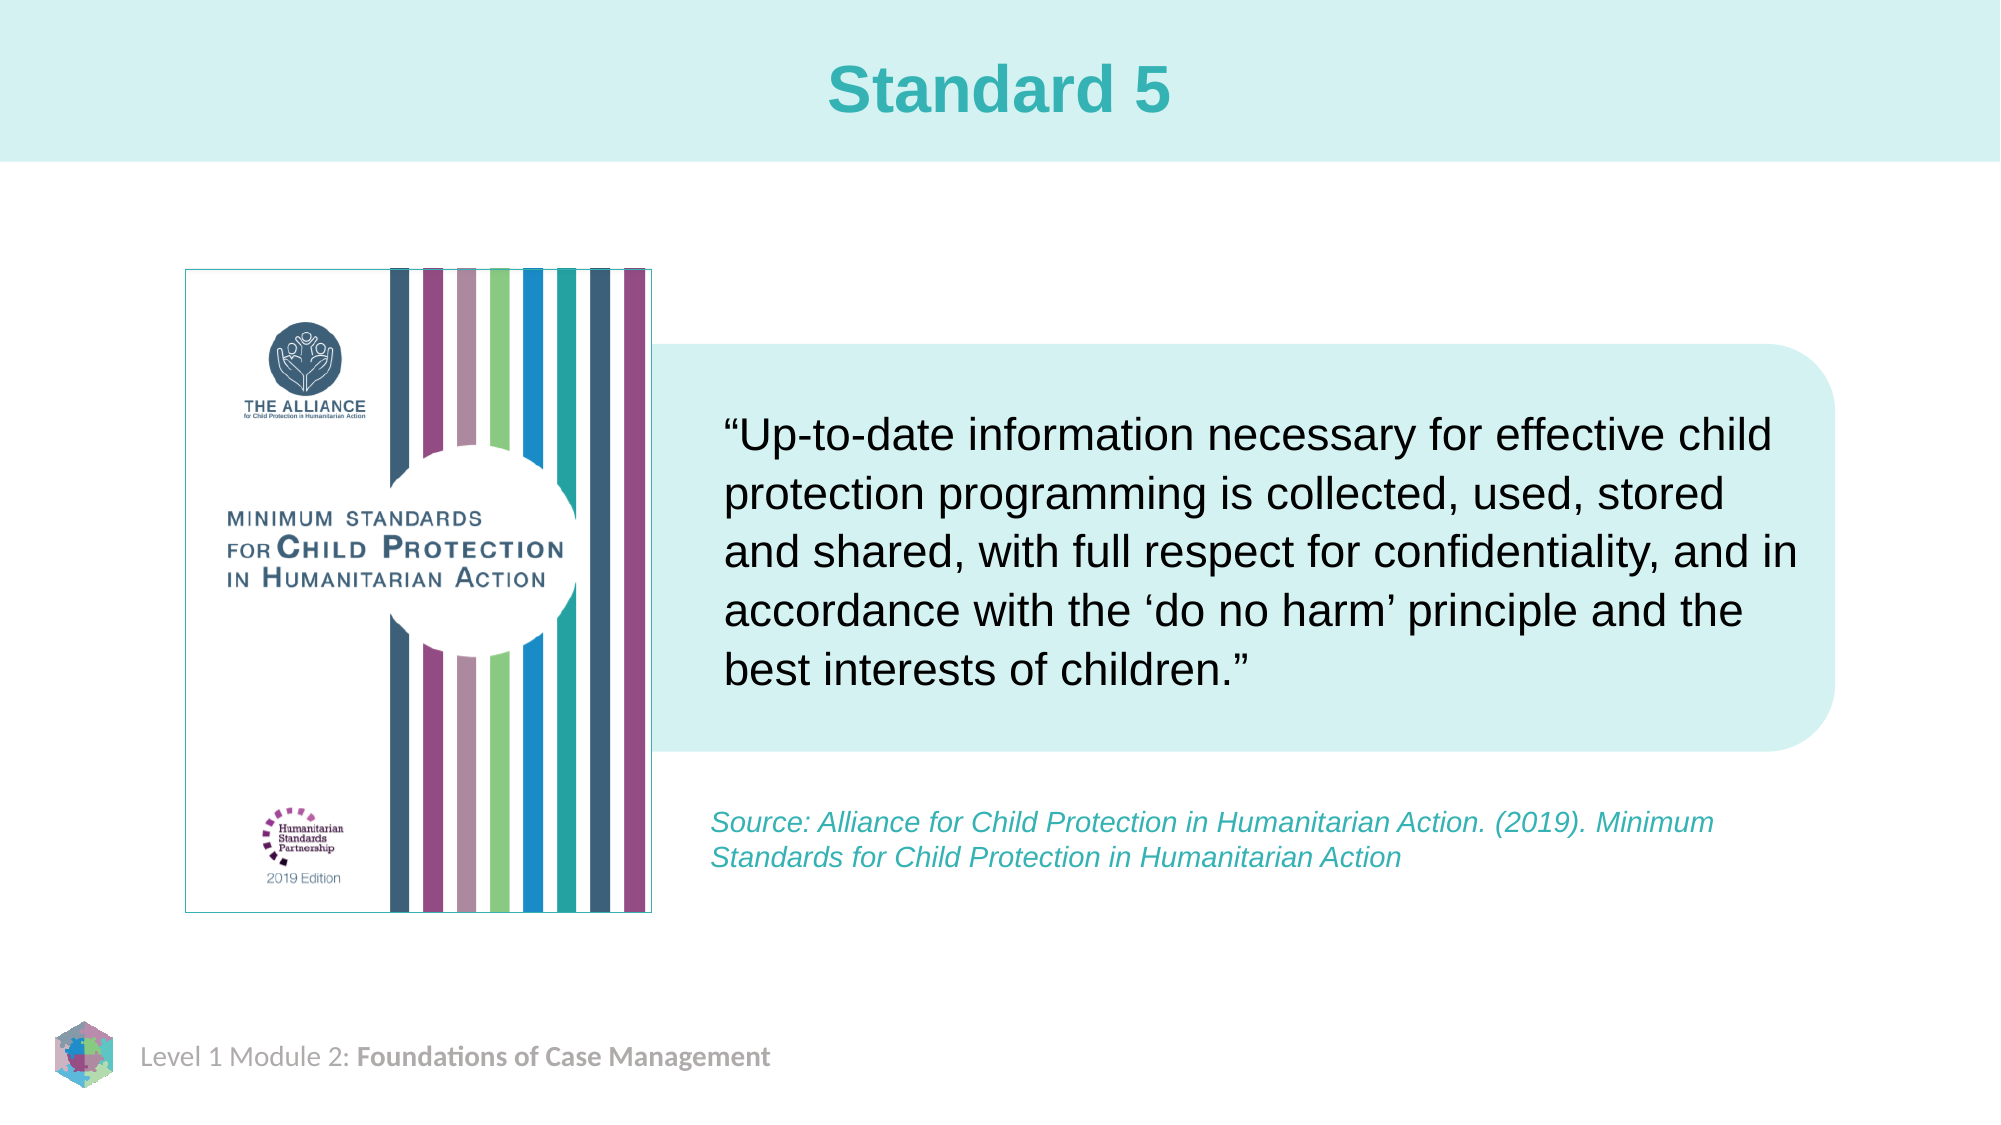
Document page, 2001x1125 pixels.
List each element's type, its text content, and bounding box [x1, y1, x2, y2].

text_box Source: Alliance for Child Protection in Humanitarian Action. (2019). Minimum Standards for Child Protection in Humanitarian Action [695, 796, 1836, 881]
picture [55, 1021, 113, 1088]
picture [185, 268, 652, 913]
text_box “Up-to-date information necessary for effective child protection programming is collected, used, stored and shared, with full respect for confidentiality, and in accordance with the ‘do no harm’ principle and the best interests of children.” [652, 342, 1837, 753]
title Standard 5 [137, 19, 1863, 163]
